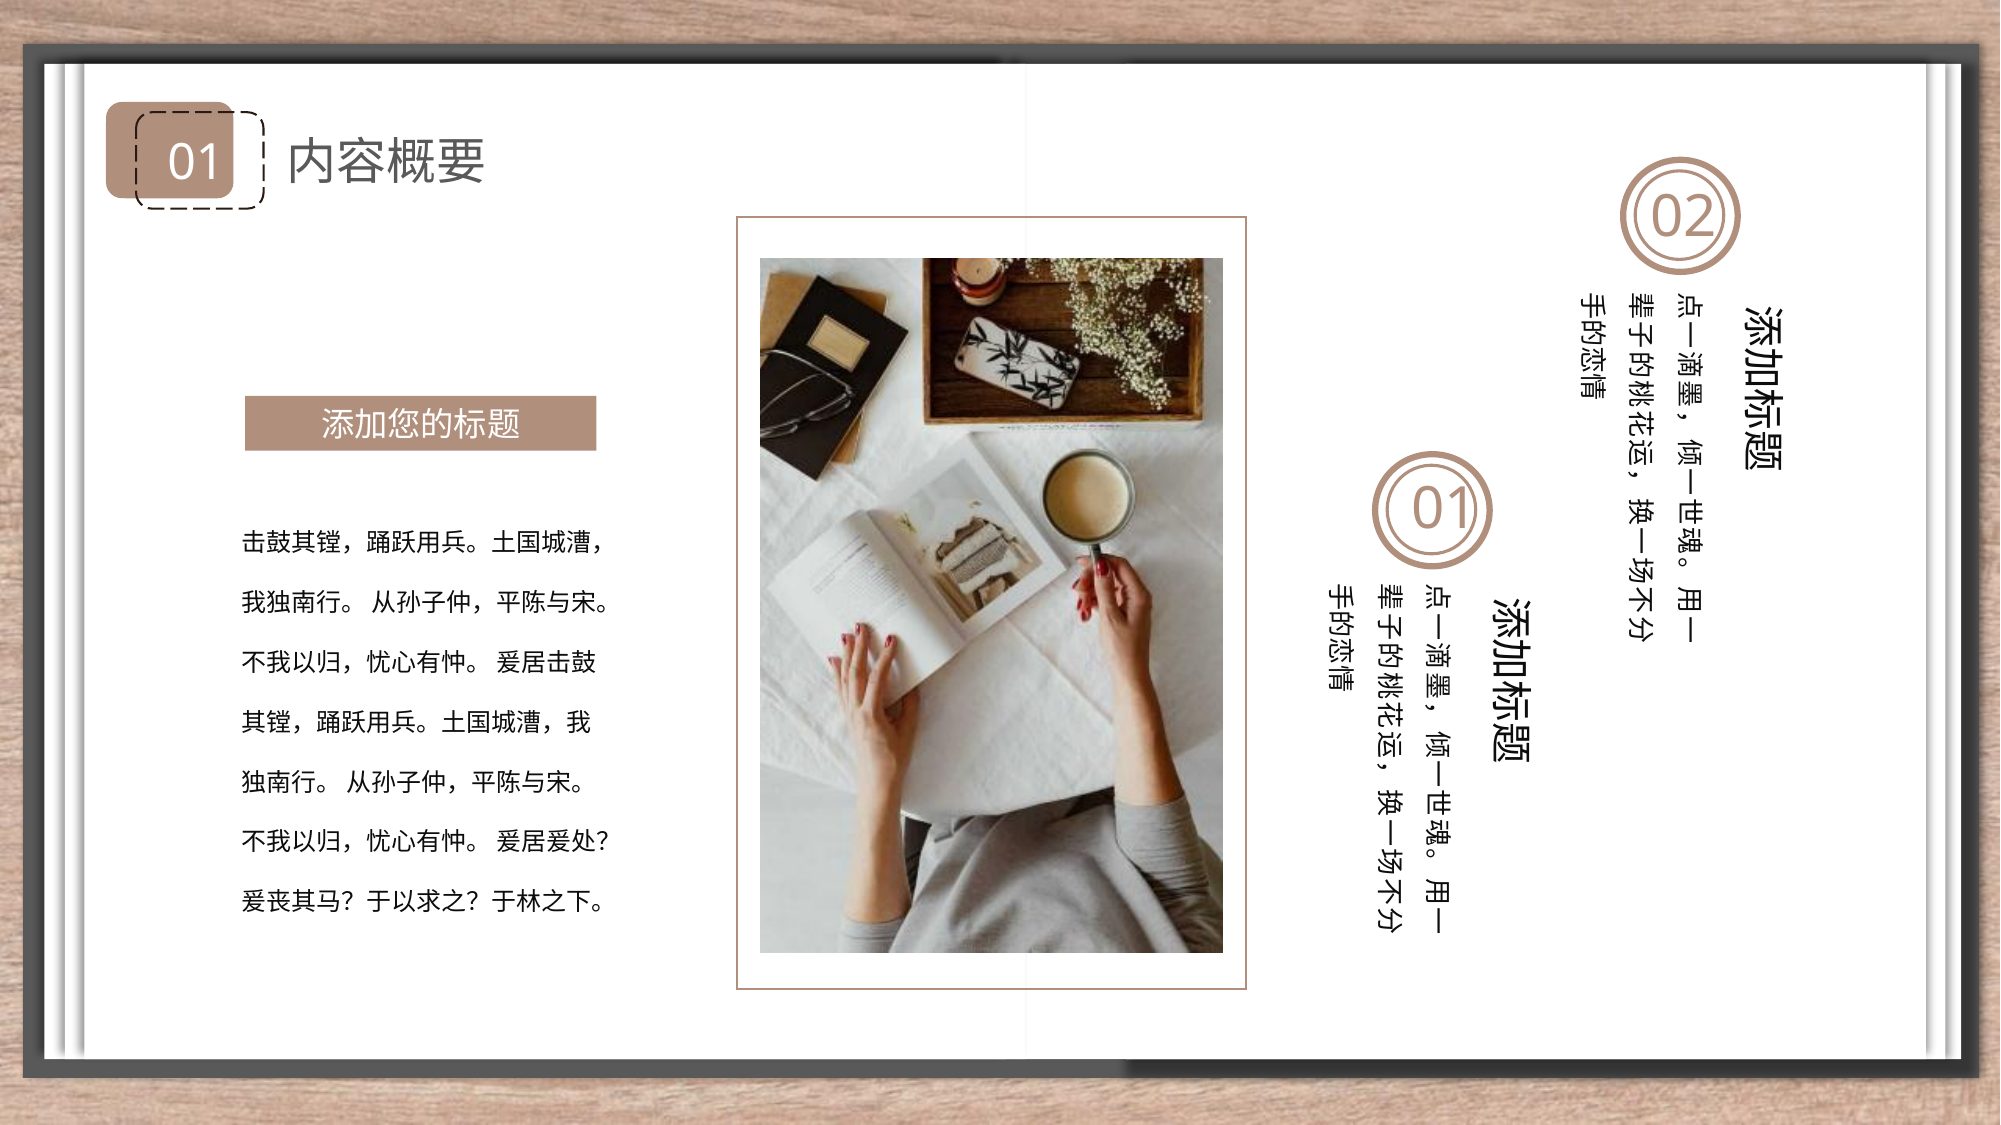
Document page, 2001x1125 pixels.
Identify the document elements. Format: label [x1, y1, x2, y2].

text_box [44, 63, 1962, 1060]
picture [0, 0, 2000, 1125]
text_box [105, 101, 264, 209]
text_box [1310, 576, 1546, 943]
text_box [1375, 454, 1528, 567]
text_box [1561, 284, 1798, 651]
text_box [737, 217, 1247, 990]
text_box [1623, 159, 1767, 272]
